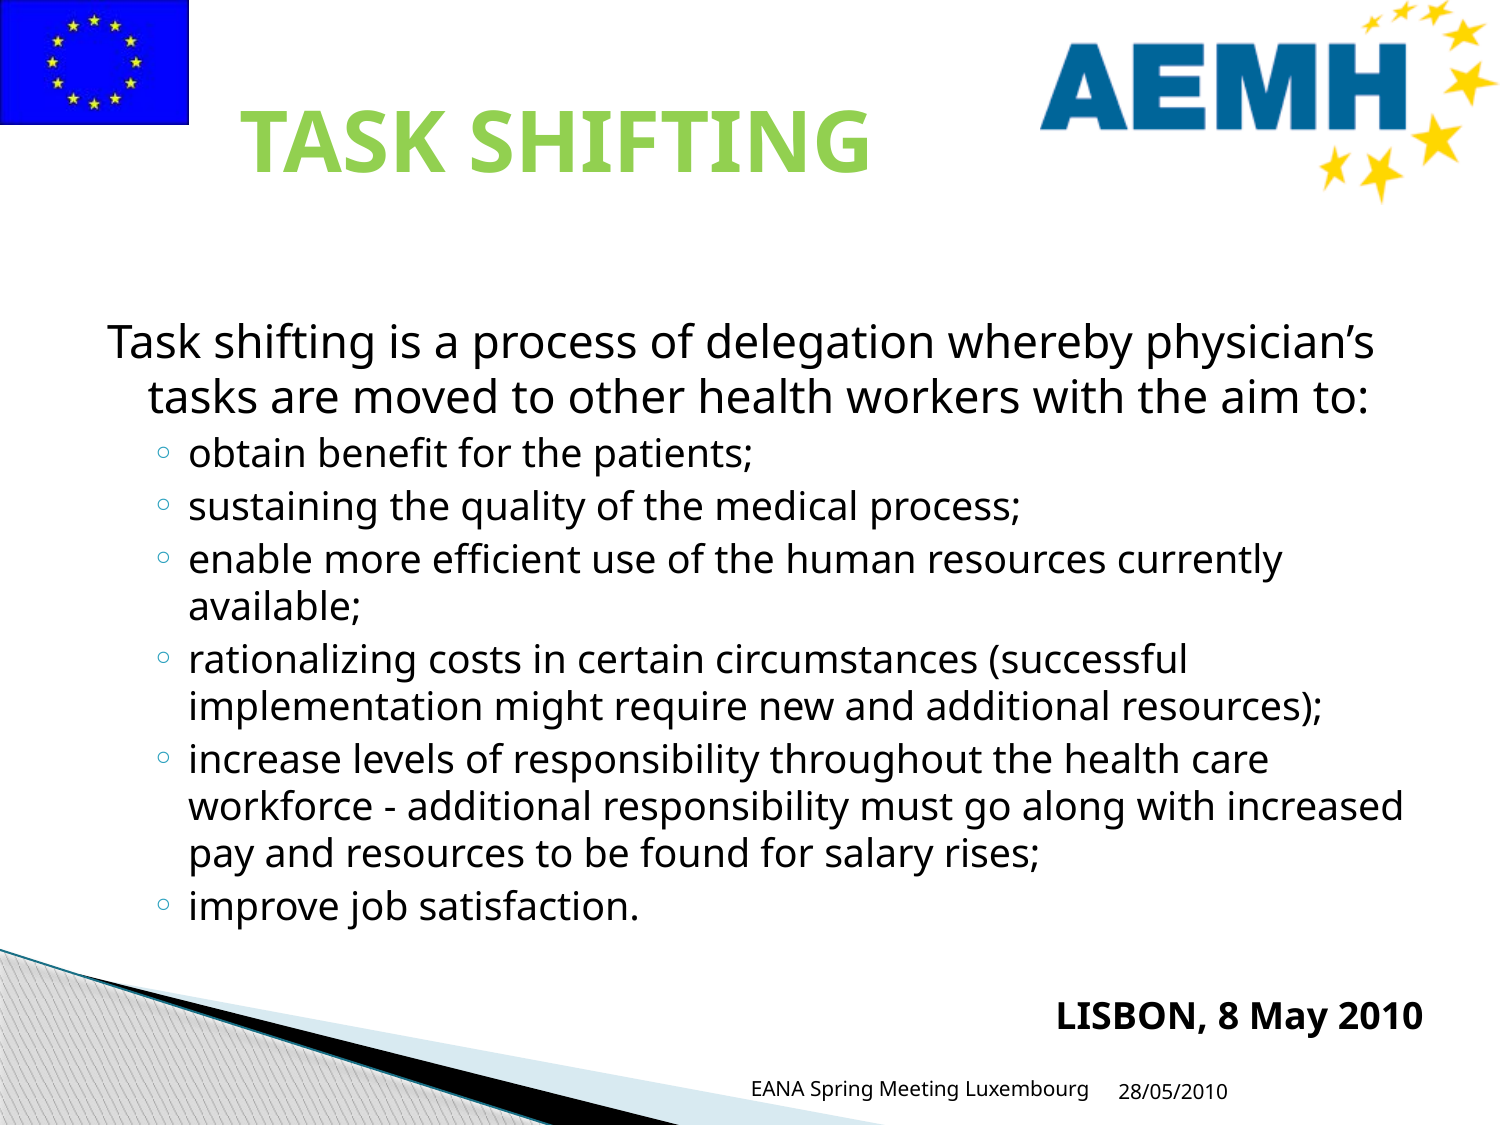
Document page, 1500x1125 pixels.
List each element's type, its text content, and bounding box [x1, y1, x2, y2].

picture [0, 0, 190, 126]
picture [1040, 0, 1500, 205]
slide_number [1105, 1051, 1419, 1112]
footer EANA Spring Meeting Luxembourg [718, 1051, 1105, 1112]
title TASK SHIFTING [75, 45, 1425, 233]
text_box LISBON, 8 May 2010 [1040, 984, 1439, 1045]
list Task shifting is a process of delegation whereby physician’s tasks are moved to other health workers with the aim to: obtain benefit for the patients; sustaining the quality of the medical process; enable more efficient use of the human resources currently available; rationalizing costs in certain circumstances (successful implementation might require new and additional resources); increase levels of responsibility throughout the health care workforce - additional responsibility must go along with increased pay and resources to be found for salary rises; improve job satisfaction. [75, 243, 1425, 986]
